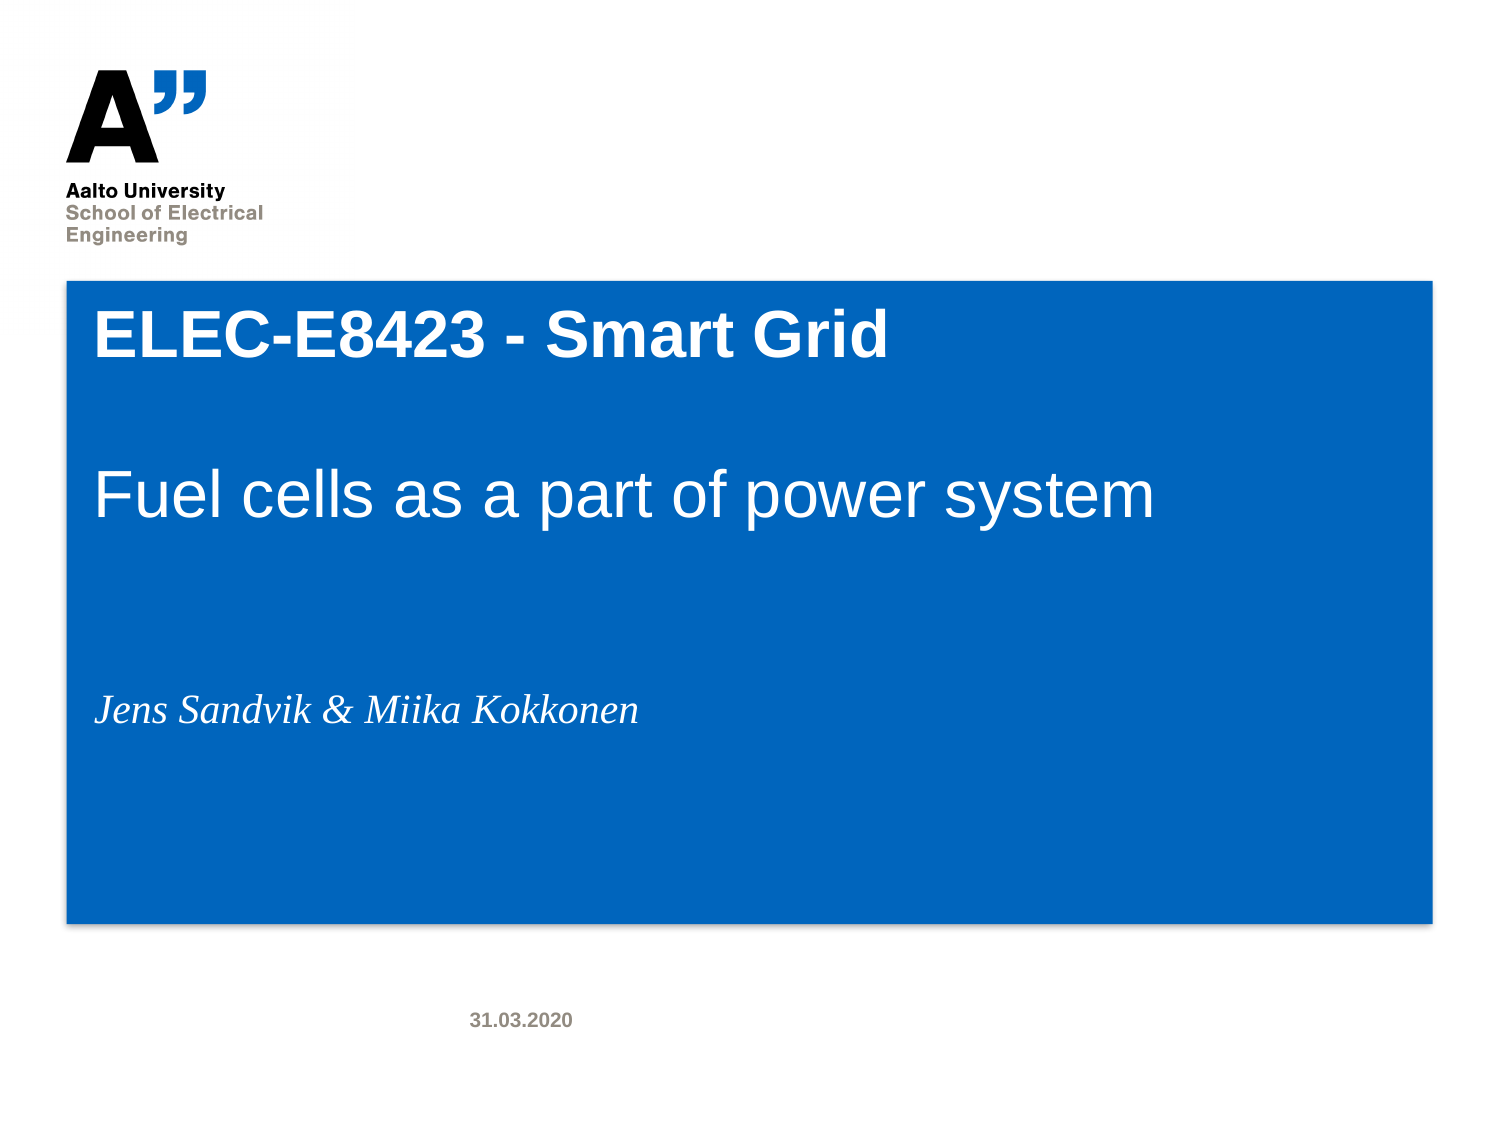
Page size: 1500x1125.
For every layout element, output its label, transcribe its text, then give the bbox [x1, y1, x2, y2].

subtitle Jens Sandvik & Miika Kokkonen [93, 686, 1125, 904]
picture [0, 0, 355, 335]
list 31.03.2020 [469, 1006, 803, 1082]
title ELEC-E8423 - Smart Grid Fuel cells as a part of power system [93, 290, 1370, 687]
